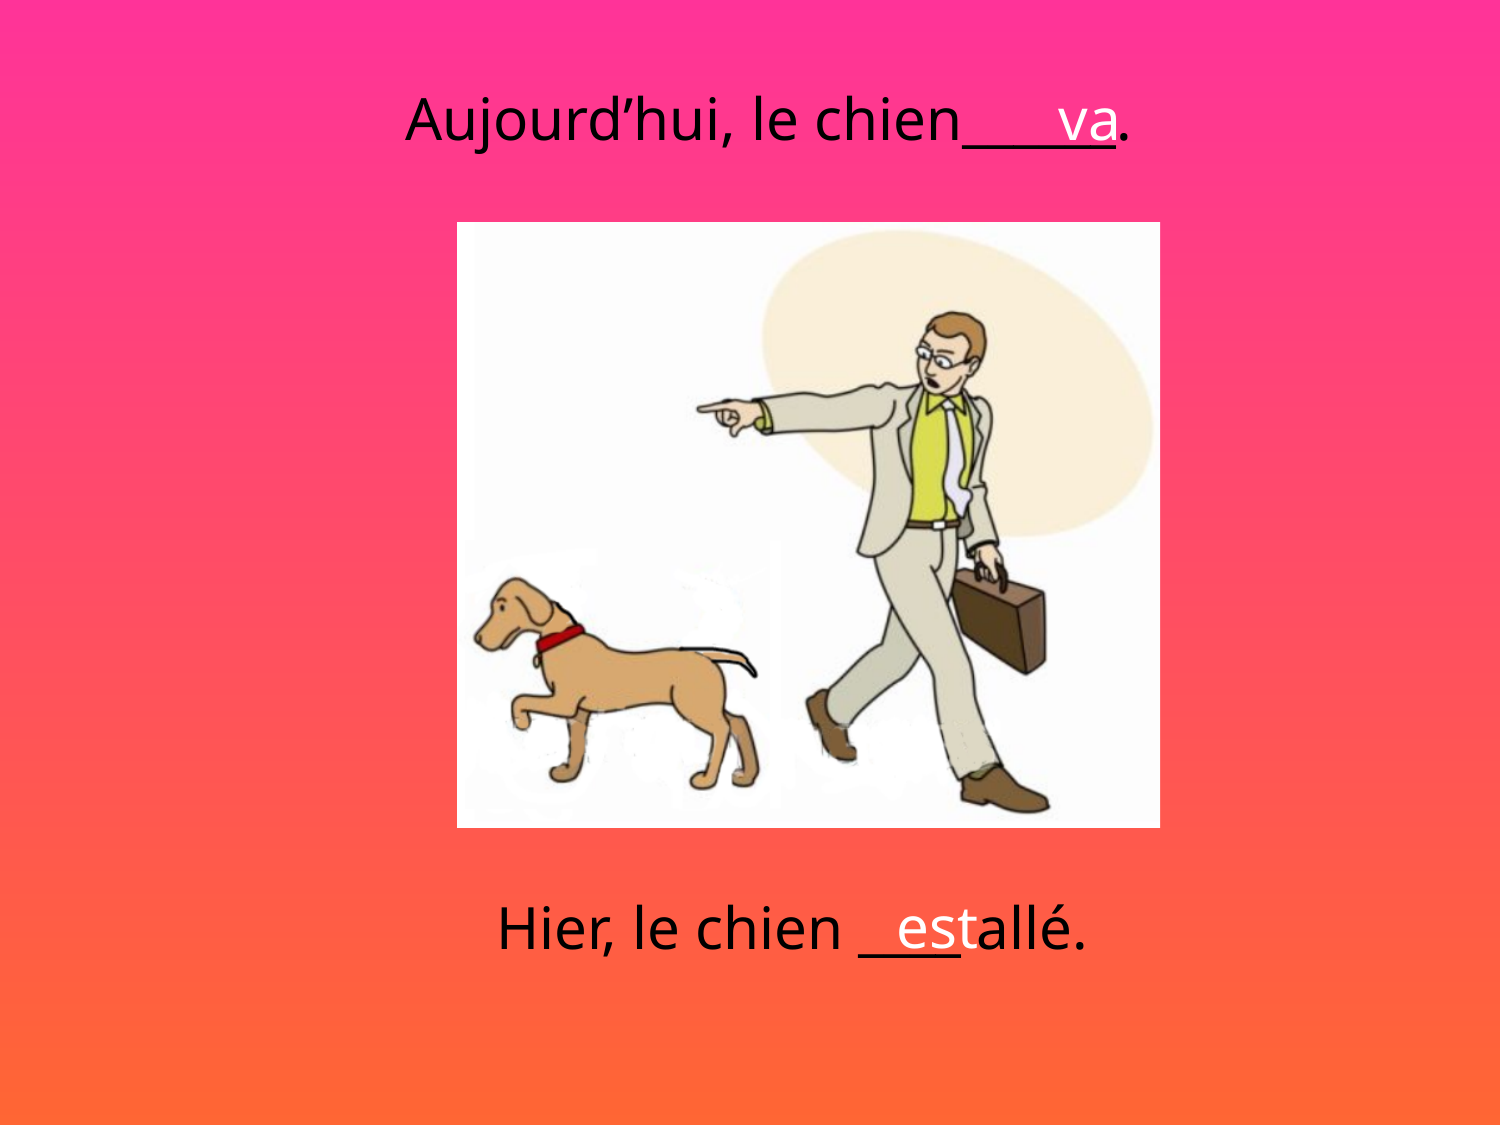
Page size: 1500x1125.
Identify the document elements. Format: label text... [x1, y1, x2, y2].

picture [456, 222, 1161, 828]
text_box est [843, 867, 1032, 985]
text_box Hier, le chien ____ allé. [117, 832, 1468, 1020]
text_box va [960, 58, 1219, 176]
text_box Aujourd’hui, le chien______. [93, 23, 1444, 211]
